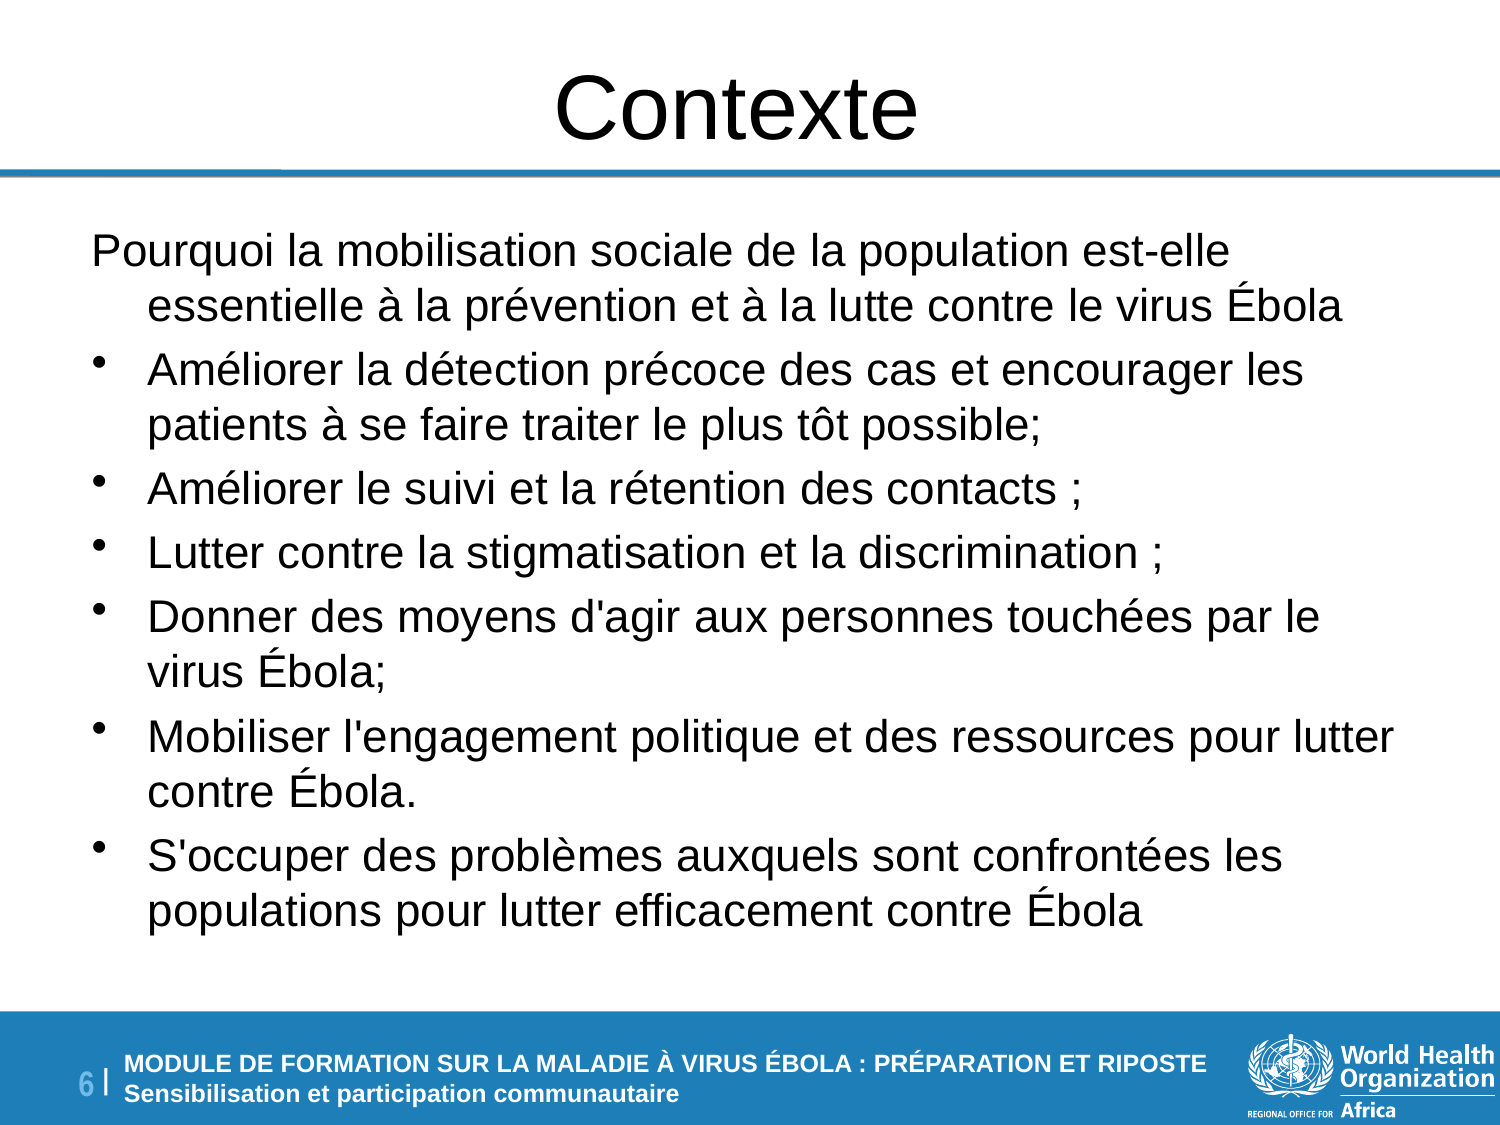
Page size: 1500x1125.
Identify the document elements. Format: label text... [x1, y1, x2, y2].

list Pourquoi la mobilisation sociale de la population est-elle essentielle à la prévention et à la lutte contre le virus Ébola Améliorer la détection précoce des cas et encourager les patients à se faire traiter le plus tôt possible; Améliorer le suivi et la rétention des contacts ; Lutter contre la stigmatisation et la discrimination ; Donner des moyens d'agir aux personnes touchées par le virus Ébola; Mobiliser l'engagement politique et des ressources pour lutter contre Ébola. S'occuper des problèmes auxquels sont confrontées les populations pour lutter efficacement contre Ébola [76, 149, 1427, 958]
title Contexte [75, 45, 1425, 161]
